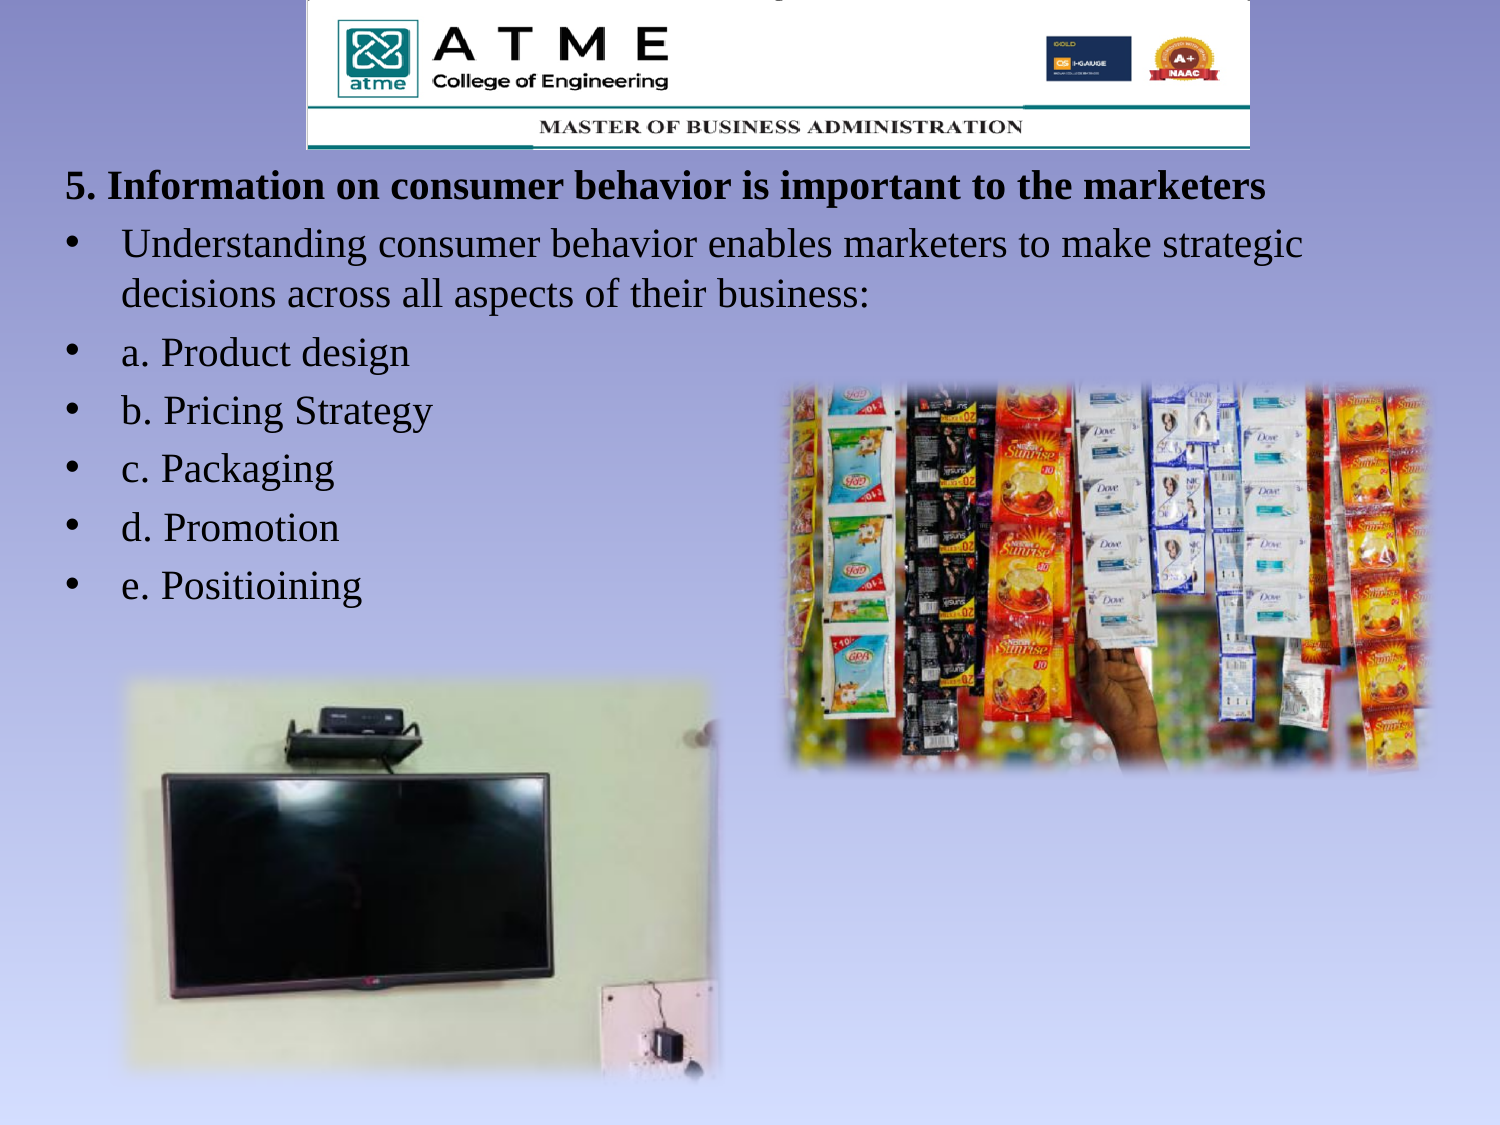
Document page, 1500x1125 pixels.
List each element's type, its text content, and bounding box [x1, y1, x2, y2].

picture [107, 660, 726, 1087]
picture [774, 376, 1438, 780]
picture [306, 0, 1250, 149]
list 5. Information on consumer behavior is important to the marketers Understanding consumer behavior enables marketers to make strategic decisions across all aspects of their business: a. Product design b. Pricing Strategy c. Packaging d. Promotion e. Positioining [50, 149, 1400, 782]
